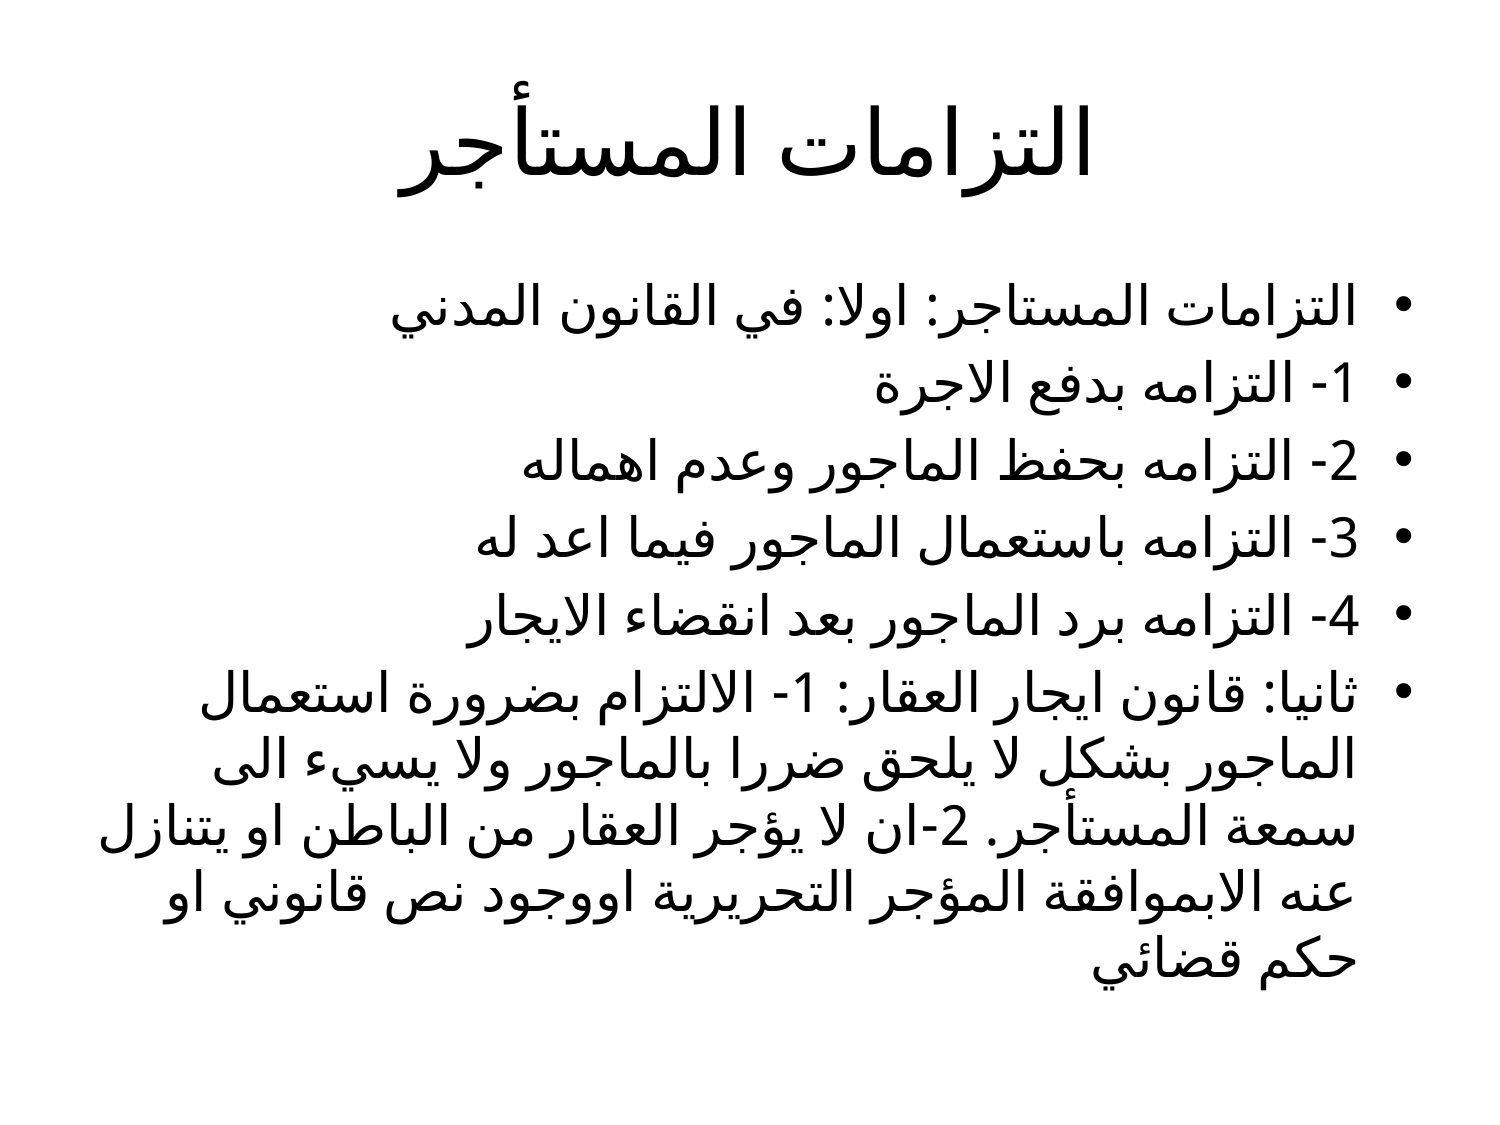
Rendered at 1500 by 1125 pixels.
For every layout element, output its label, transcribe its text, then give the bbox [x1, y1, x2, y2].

list التزامات المستاجر: اولا: في القانون المدني 1- التزامه بدفع الاجرة 2- التزامه بحفظ الماجور وعدم اهماله 3- التزامه باستعمال الماجور فيما اعد له 4- التزامه برد الماجور بعد انقضاء الايجار ثانيا: قانون ايجار العقار: 1- الالتزام بضرورة استعمال الماجور بشكل لا يلحق ضررا بالماجور ولا يسيء الى سمعة المستأجر. 2-ان لا يؤجر العقار من الباطن او يتنازل عنه الابموافقة المؤجر التحريرية اووجود نص قانوني او حكم قضائي [75, 262, 1425, 1005]
title التزامات المستأجر [75, 45, 1425, 233]
